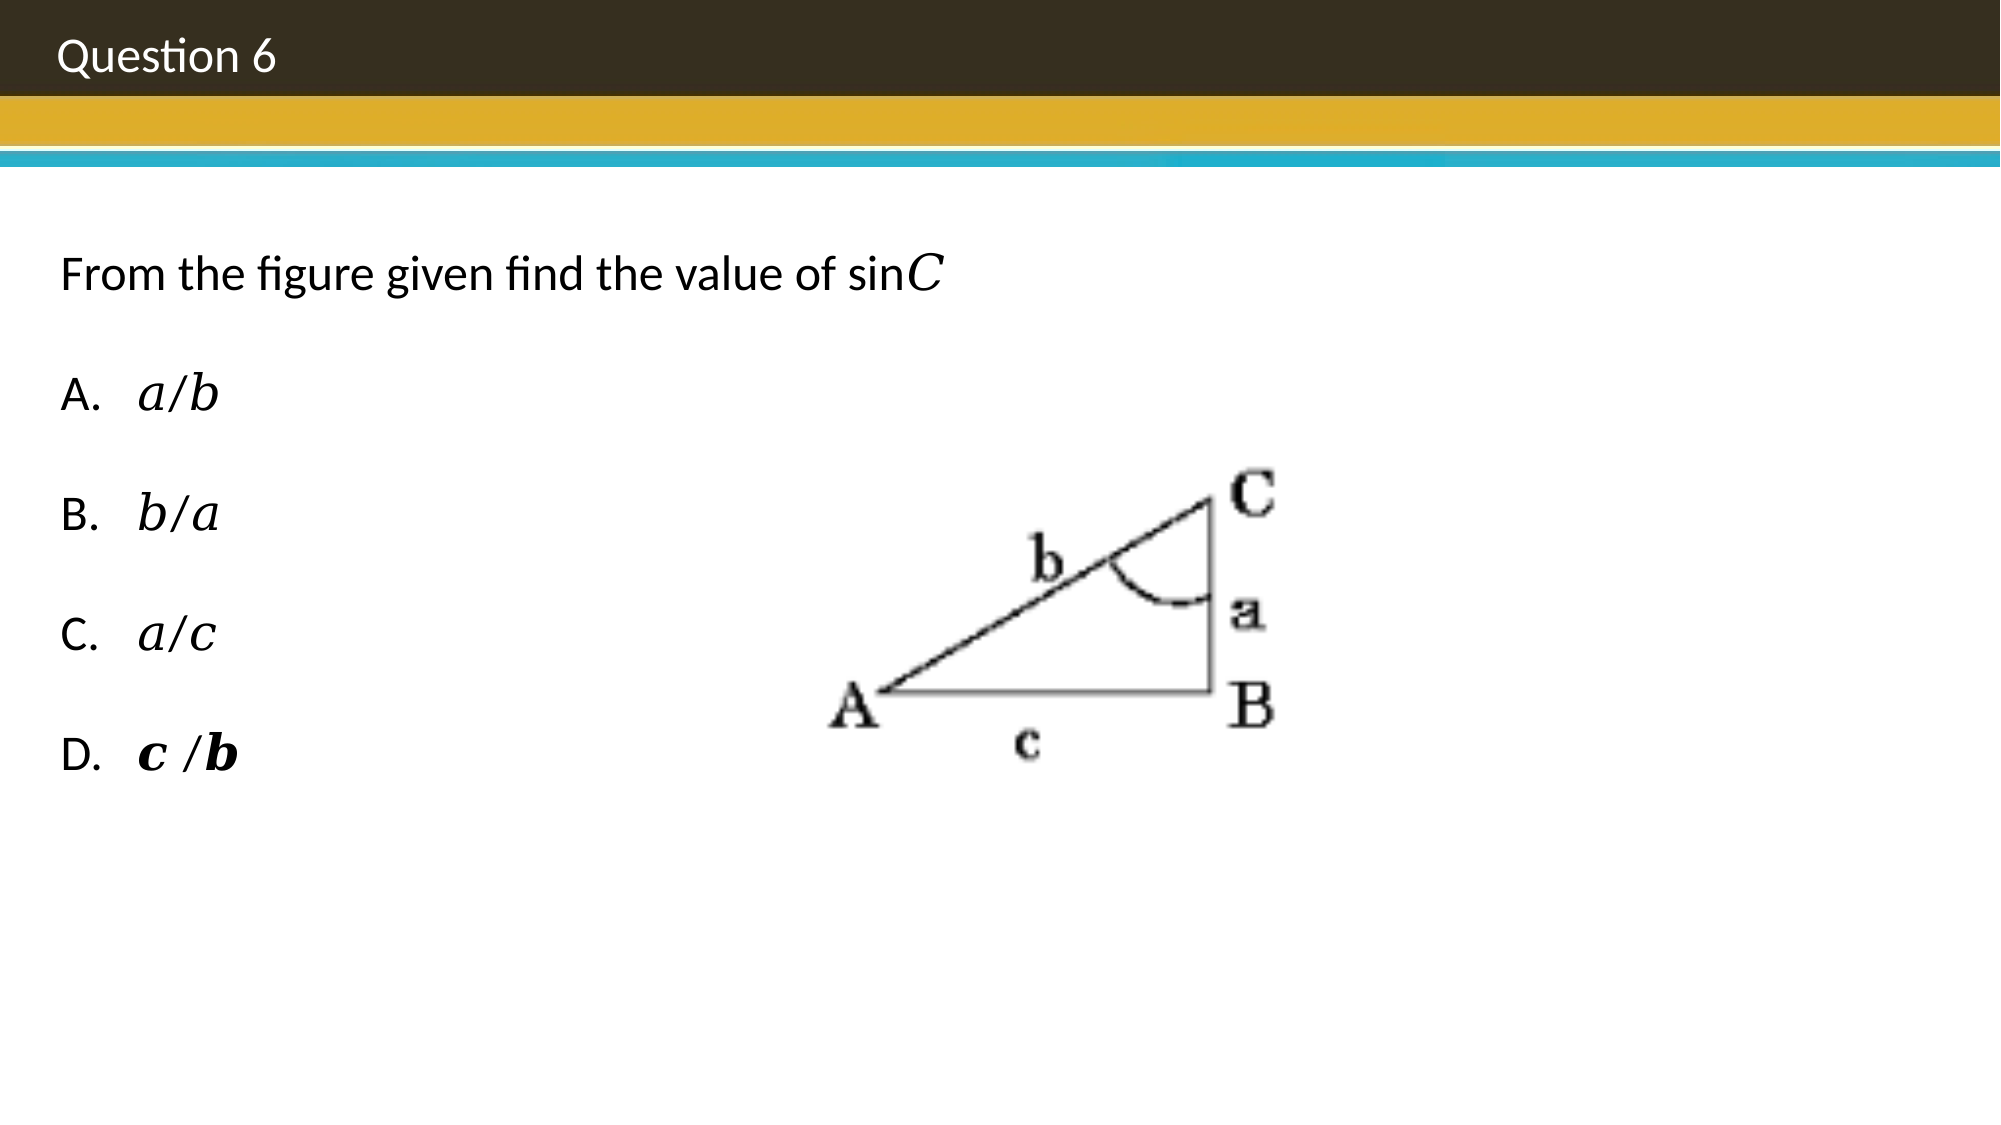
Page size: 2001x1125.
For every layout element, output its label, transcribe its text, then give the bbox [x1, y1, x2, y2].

text_box From the figure given find the value of sin𝐶 𝑎/𝑏 𝑏/𝑎 𝑎/𝑐 𝒄 /𝒃 [45, 233, 1743, 909]
text_box Question 6 [41, 14, 293, 90]
picture [802, 419, 1287, 771]
picture [0, 0, 2000, 167]
